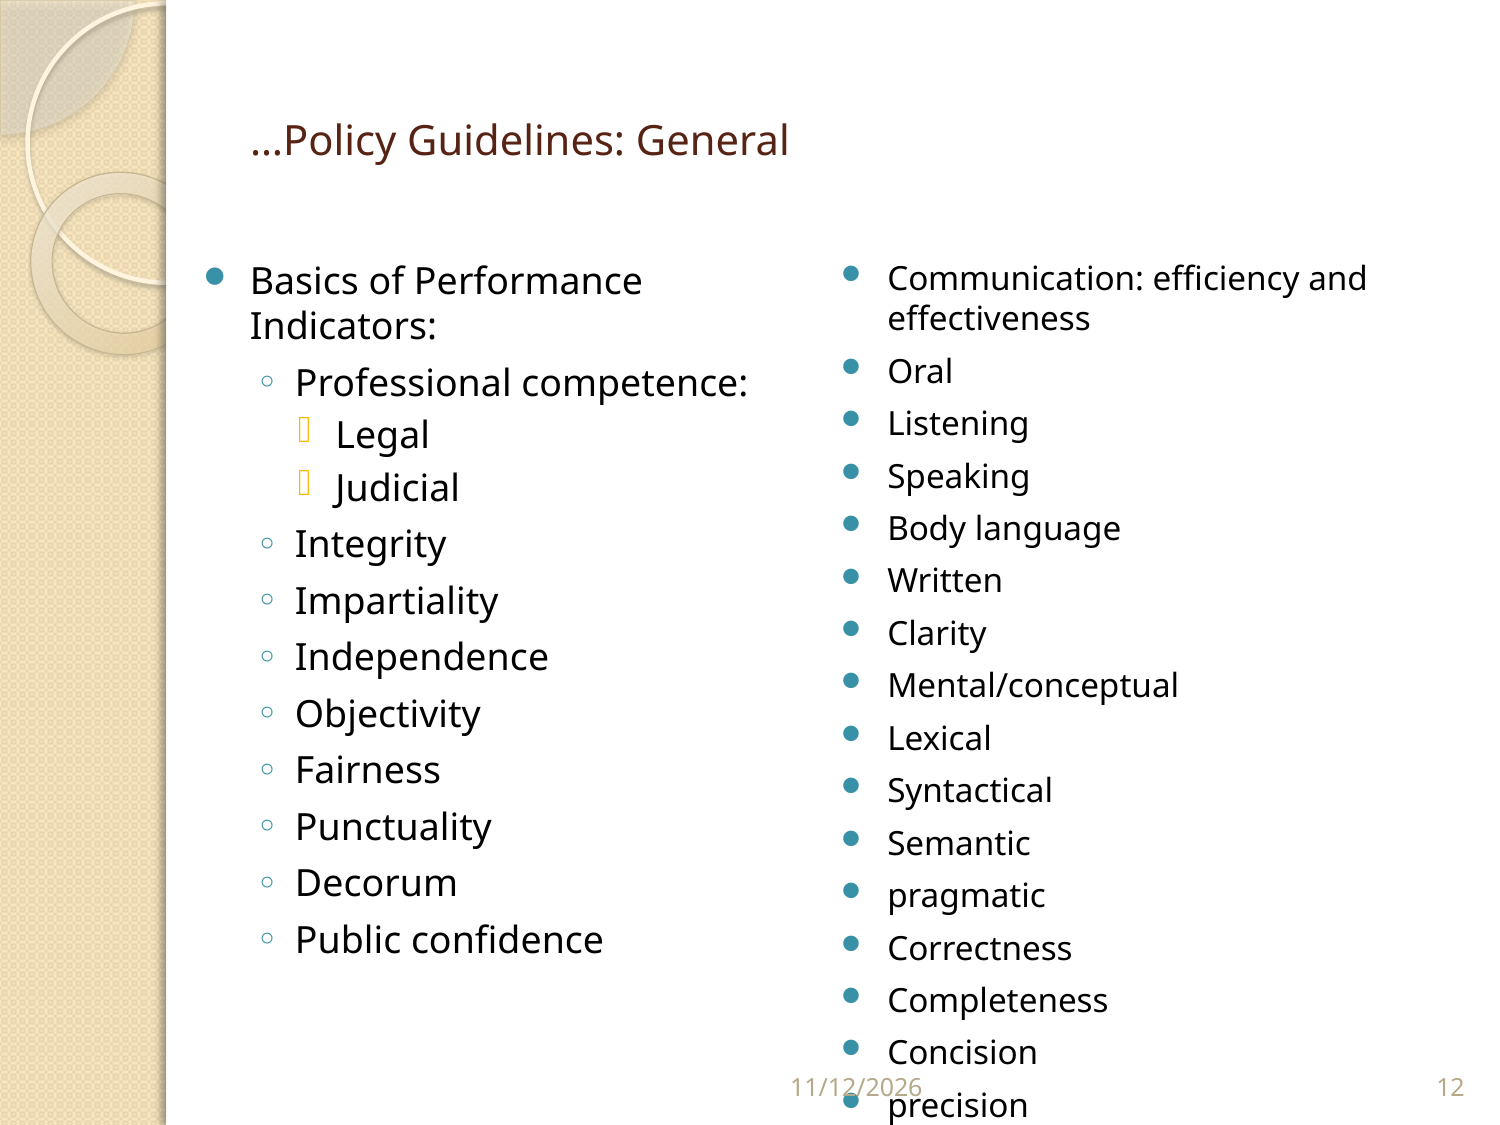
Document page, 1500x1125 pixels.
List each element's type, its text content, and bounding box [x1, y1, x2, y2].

title …Policy Guidelines: General [235, 45, 1466, 233]
list Basics of Performance Indicators: Professional competence: Legal Judicial Integrity Impartiality Independence Objectivity Fairness Punctuality Decorum Public confidence [174, 249, 776, 1016]
list Communication: efficiency and effectiveness Oral Listening Speaking Body language Written Clarity Mental/conceptual Lexical Syntactical Semantic pragmatic Correctness Completeness Concision precision [812, 249, 1500, 1016]
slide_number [587, 1034, 938, 1113]
slide_number 12 [1413, 1034, 1488, 1113]
